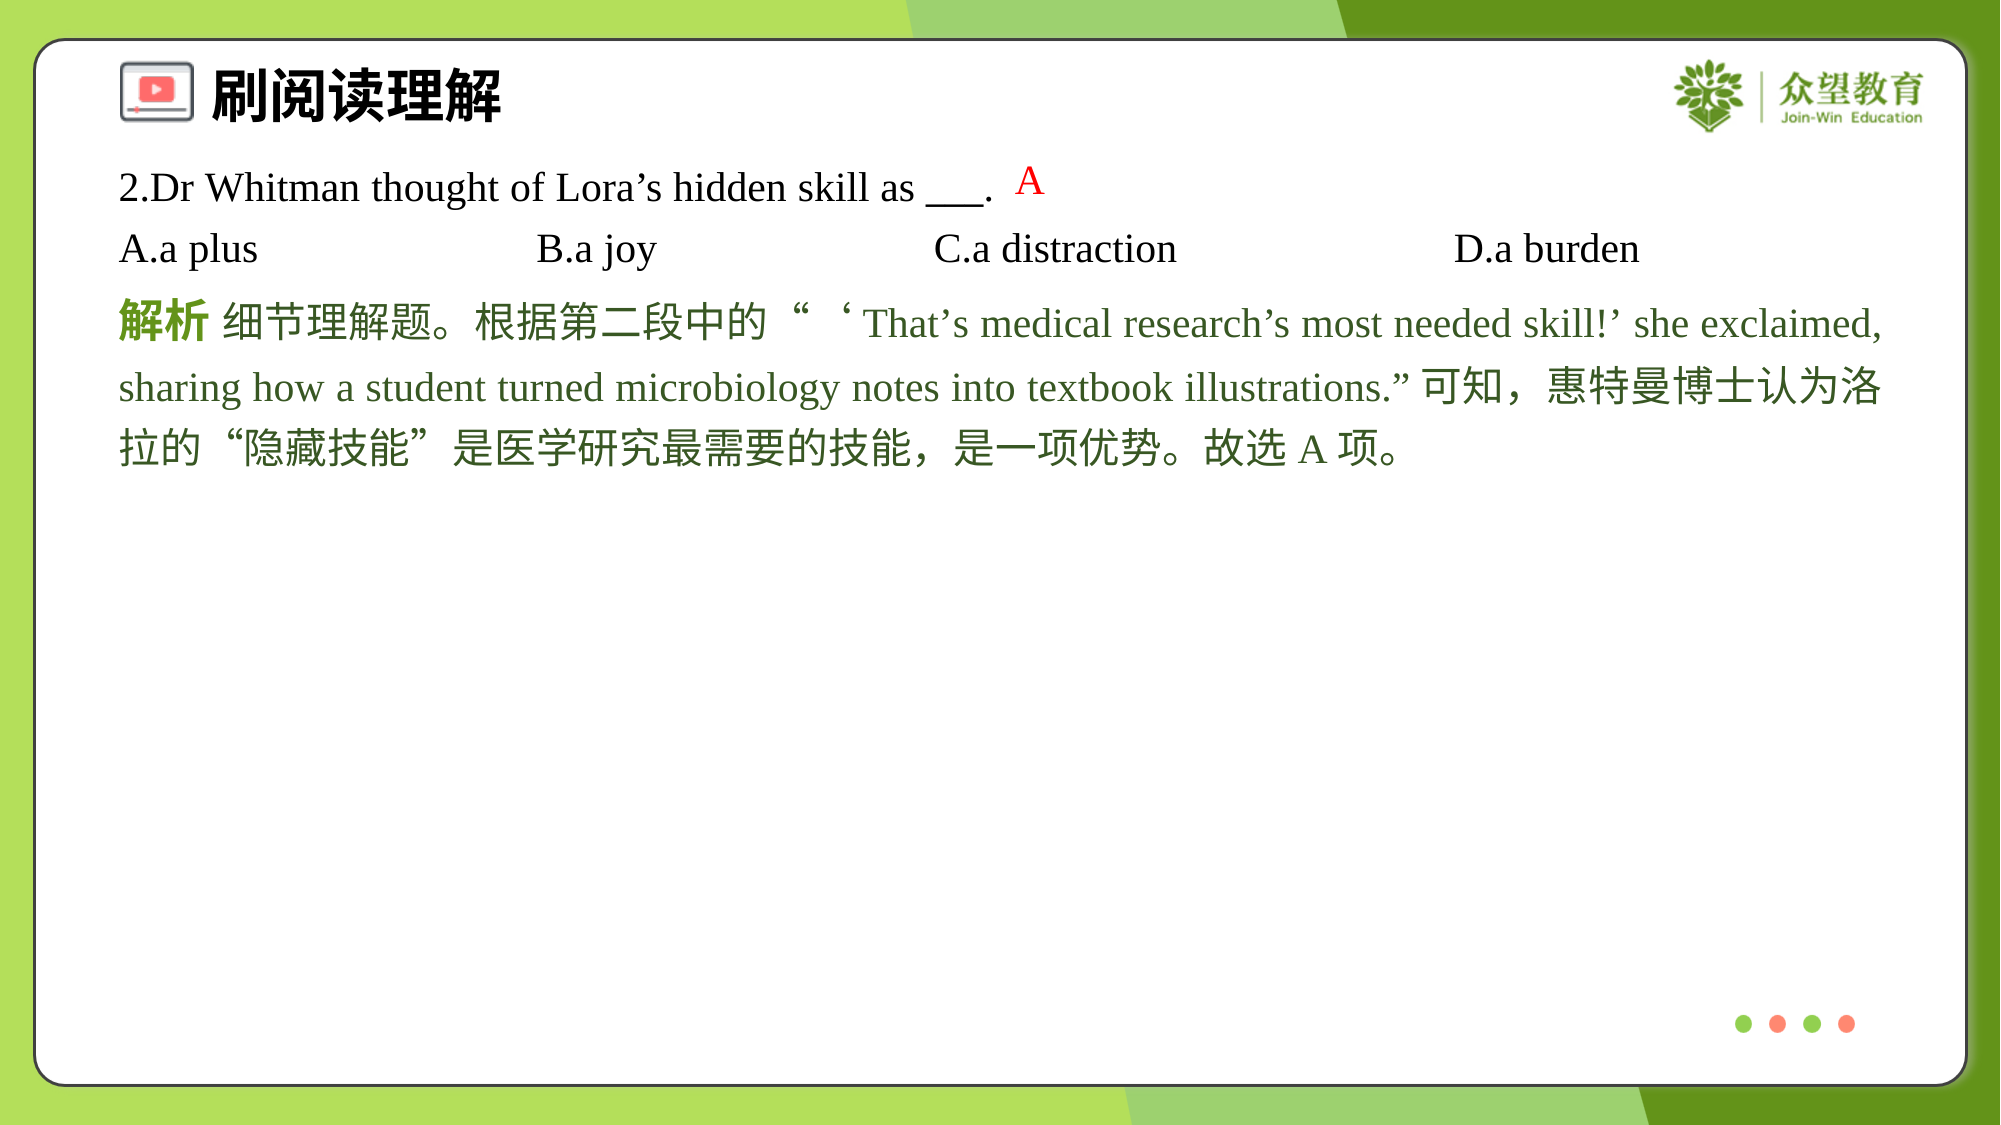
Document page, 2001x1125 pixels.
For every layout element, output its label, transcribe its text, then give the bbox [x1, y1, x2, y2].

text_box A.a plus B.a joy C.a distraction D.a burden [118, 208, 1883, 266]
text_box 解析 细节理解题。根据第二段中的“‘That’s medical research’s most needed skill!’ she exclaimed, sharing how a student turned microbiology notes into textbook illustrations.”可知，惠特曼博士认为洛拉的“隐藏技能”是医学研究最需要的技能，是一项优势。故选A项。 [118, 278, 1883, 468]
text_box A [1010, 140, 1050, 199]
text_box 2.Dr Whitman thought of Lora’s hidden skill as ___. [118, 146, 1883, 204]
picture [0, 0, 2000, 1125]
